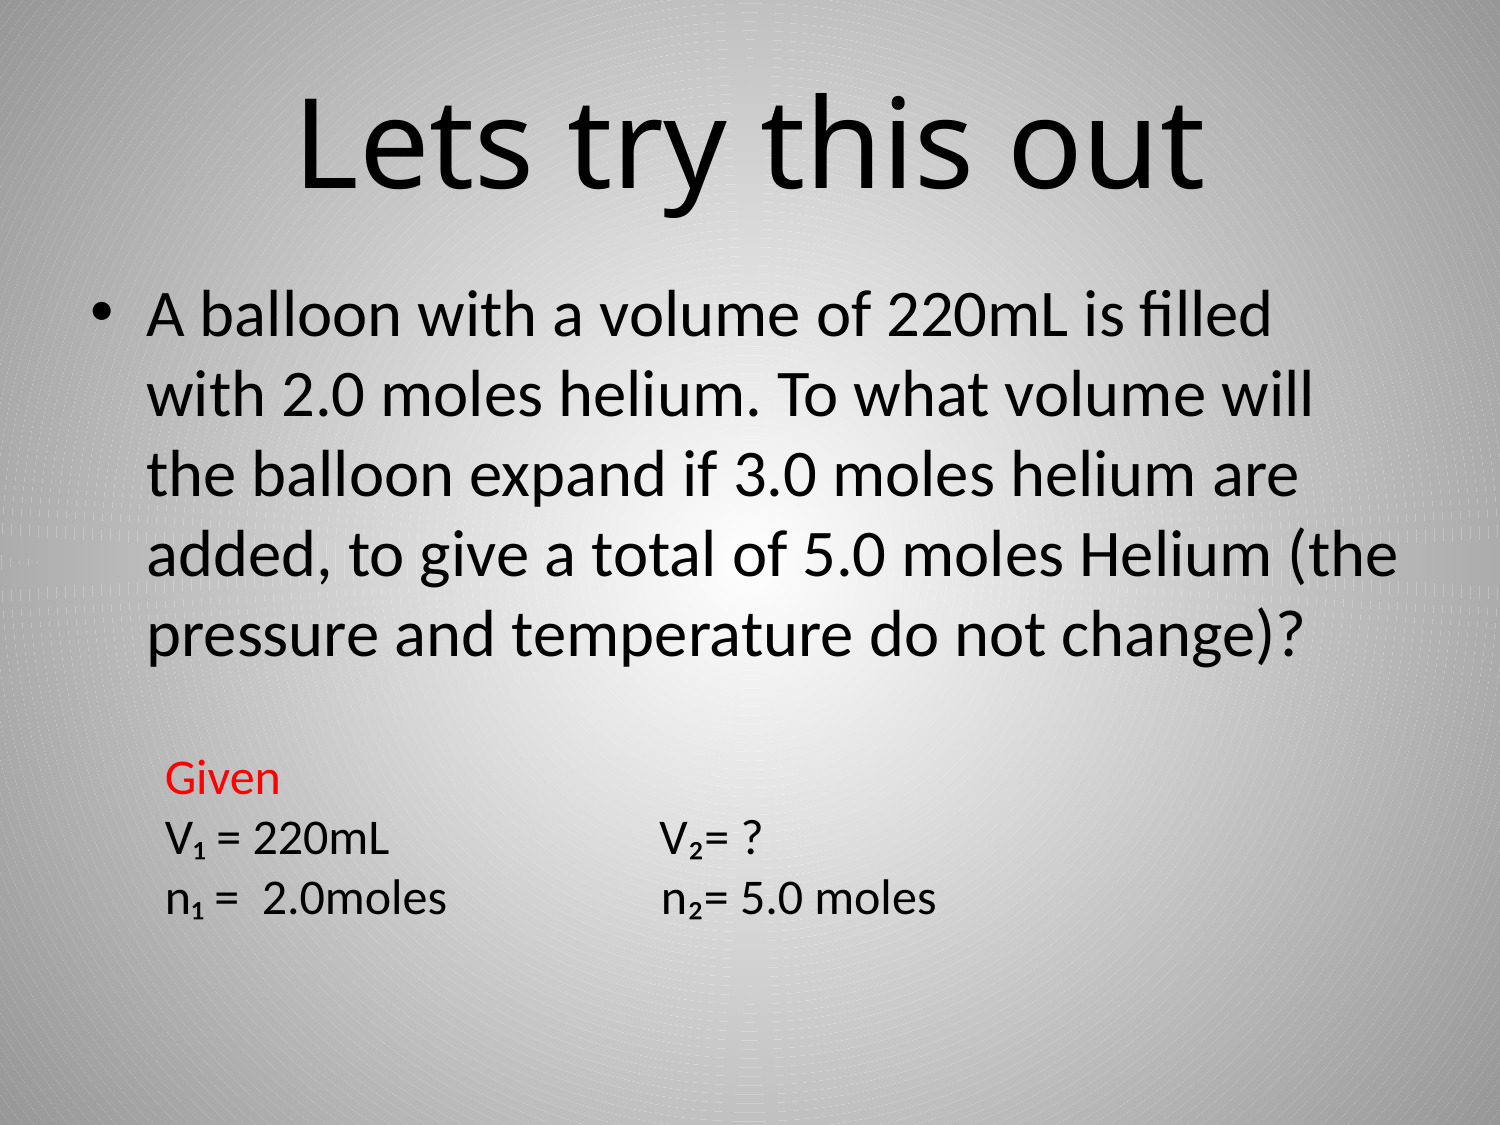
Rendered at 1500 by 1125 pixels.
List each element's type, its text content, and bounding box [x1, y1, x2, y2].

list A balloon with a volume of 220mL is filled with 2.0 moles helium. To what volume will the balloon expand if 3.0 moles helium are added, to give a total of 5.0 moles Helium (the pressure and temperature do not change)? [75, 262, 1425, 750]
title Lets try this out [75, 45, 1425, 233]
text_box Given V₁ = 220mL V₂= ? n₁ = 2.0moles n₂= 5.0 moles [150, 737, 1250, 933]
